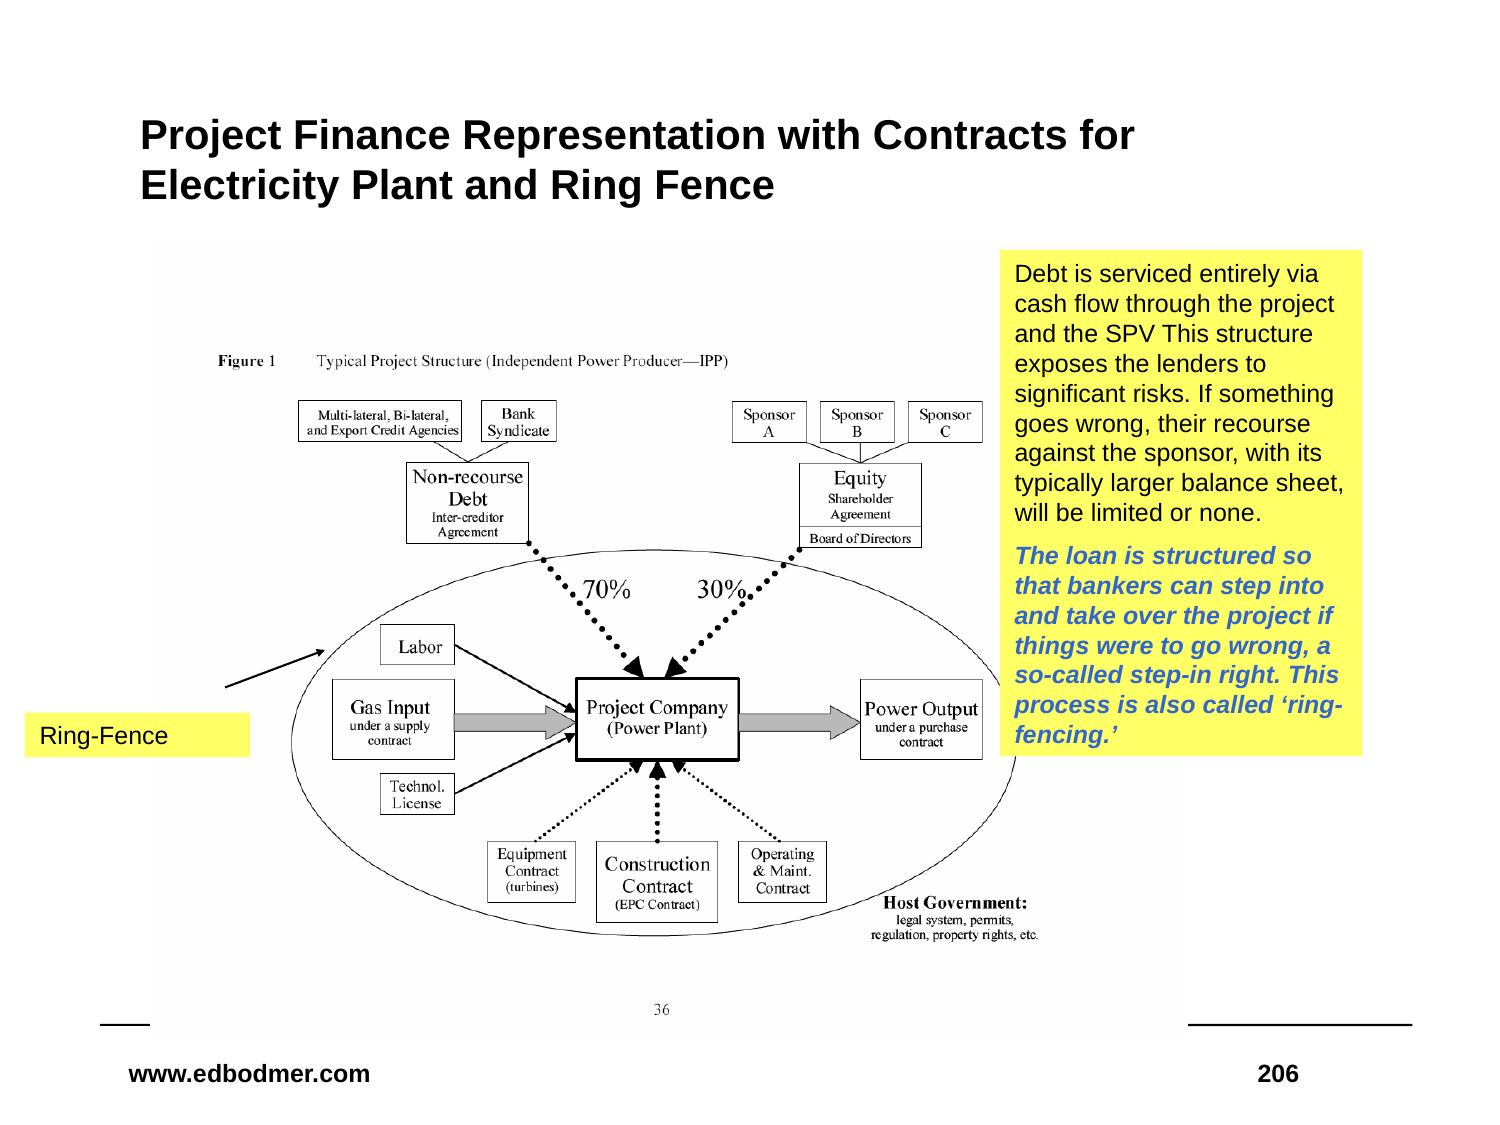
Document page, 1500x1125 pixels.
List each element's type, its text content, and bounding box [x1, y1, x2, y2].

title Project Finance Representation with Contracts for Electricity Plant and Ring Fence [125, 99, 1288, 225]
text_box Debt is serviced entirely via cash flow through the project and the SPV This structure exposes the lenders to significant risks. If something goes wrong, their recourse against the sponsor, with its typically larger balance sheet, will be limited or none. The loan is structured so that bankers can step into and take over the project if things were to go wrong, a so-called step-in right. This process is also called ‘ring-fencing.’ [1191, 249, 1363, 757]
text_box Ring-Fence [24, 712, 144, 758]
picture [149, 237, 1188, 1038]
